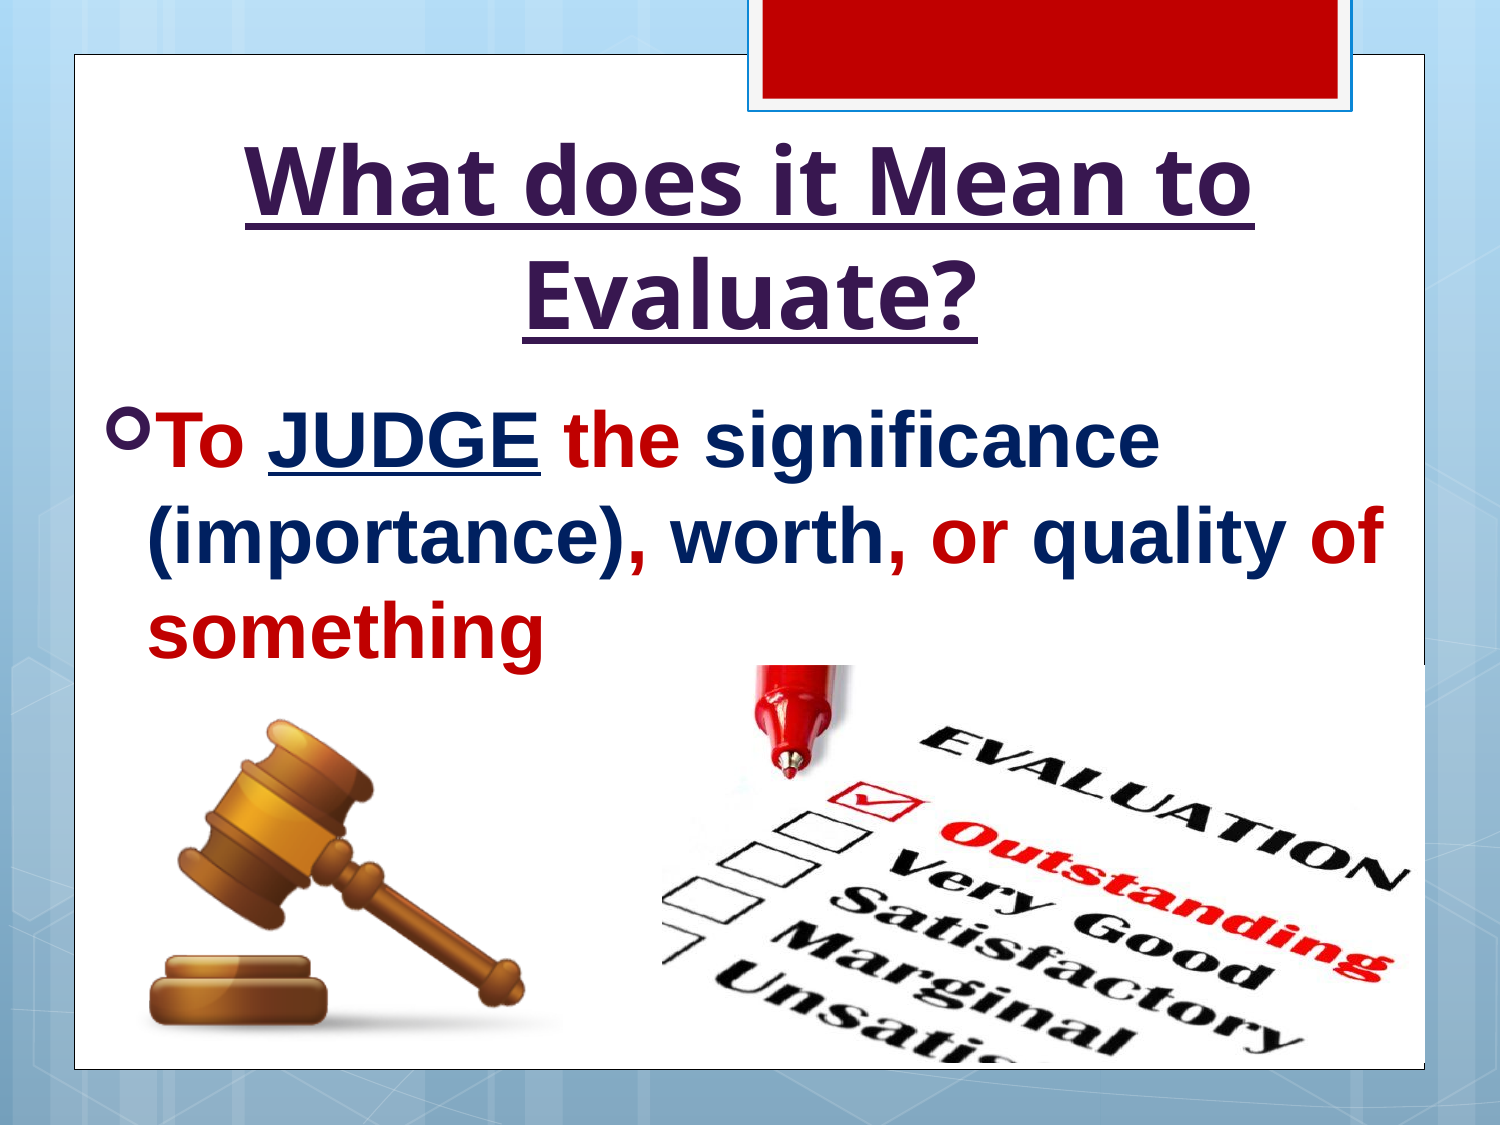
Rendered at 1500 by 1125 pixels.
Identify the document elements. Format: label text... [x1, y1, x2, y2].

picture [662, 665, 1426, 1064]
picture [112, 672, 563, 1124]
list To JUDGE the significance (importance), worth, or quality of something [75, 381, 1425, 957]
title What does it Mean to Evaluate? [75, 112, 1425, 357]
